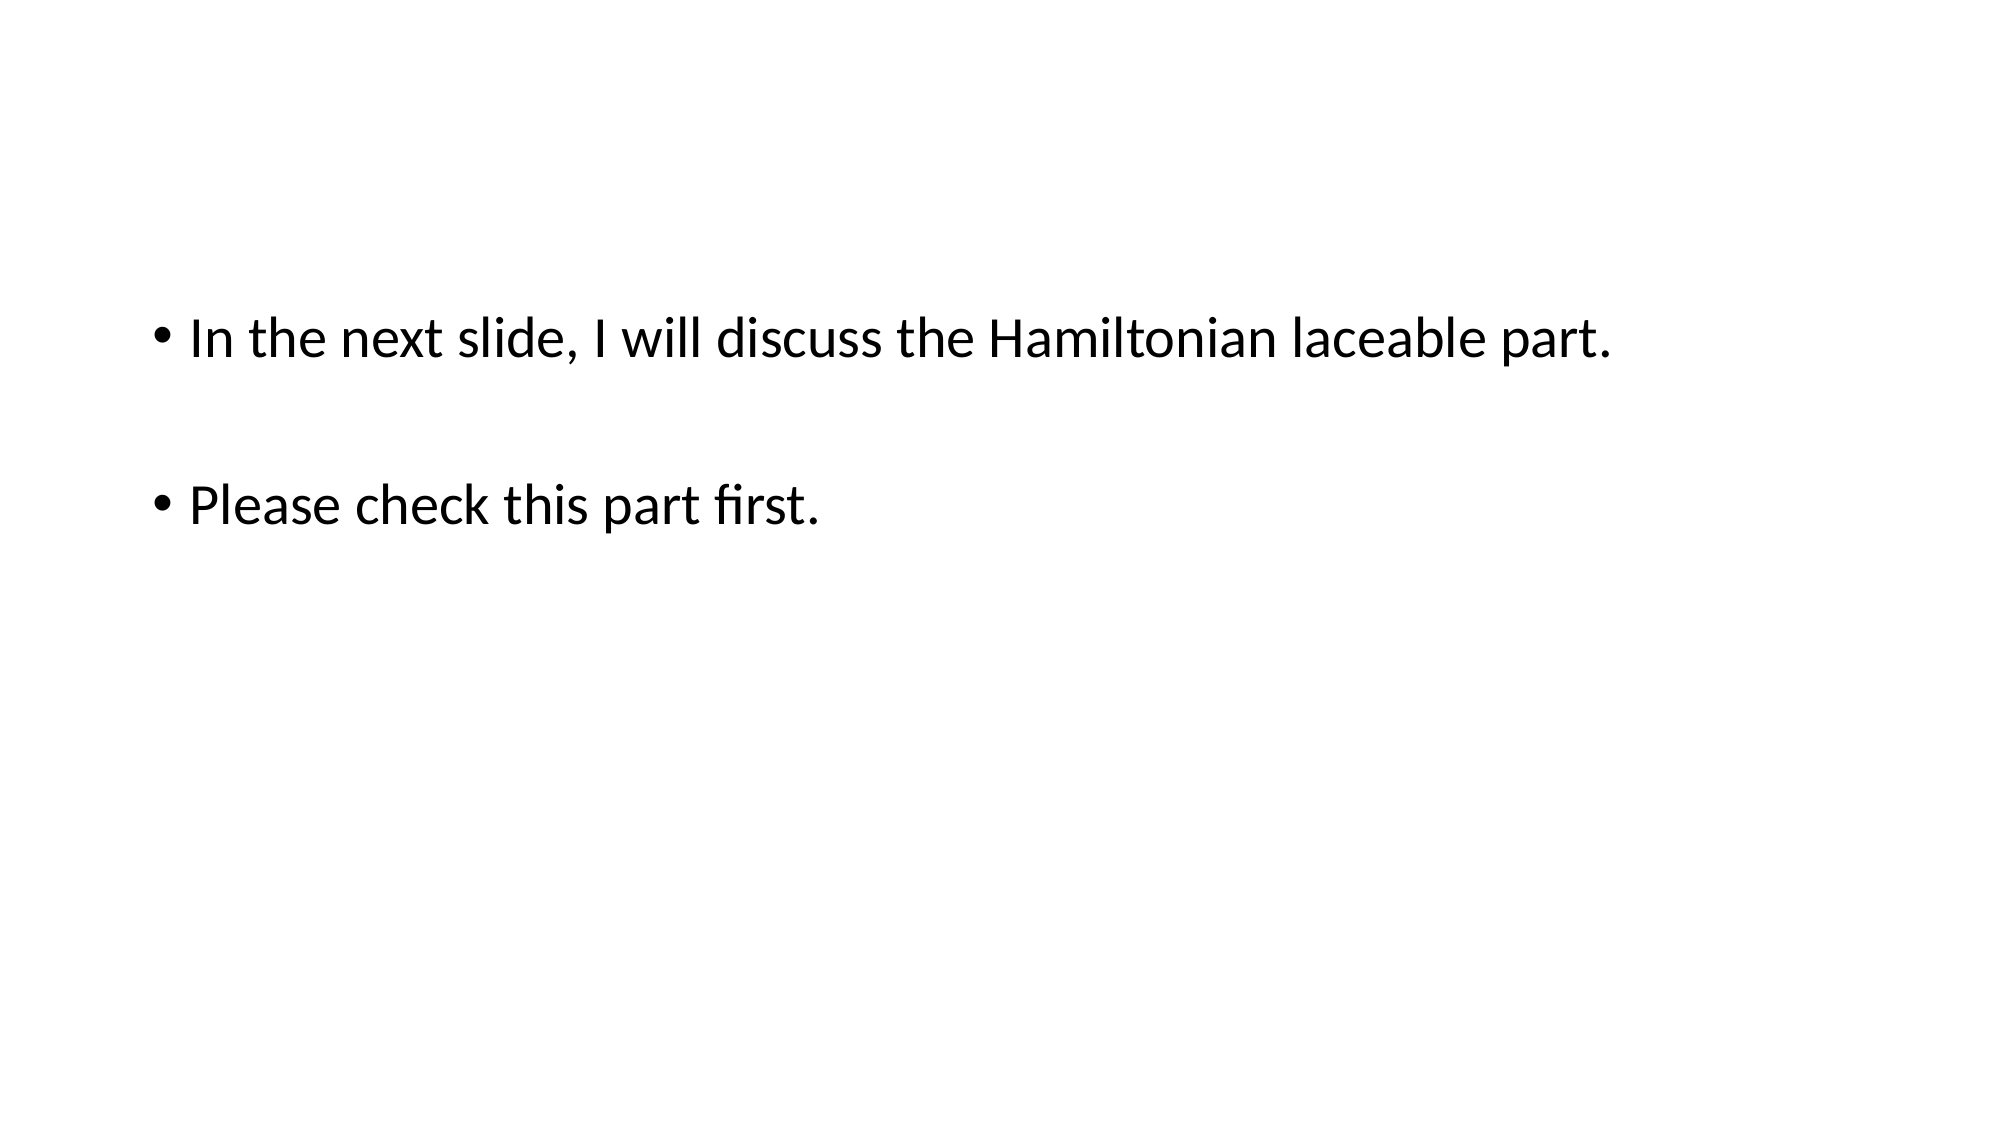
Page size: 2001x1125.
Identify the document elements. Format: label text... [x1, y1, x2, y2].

list In the next slide, I will discuss the Hamiltonian laceable part. Please check this part first. [137, 299, 1863, 1014]
